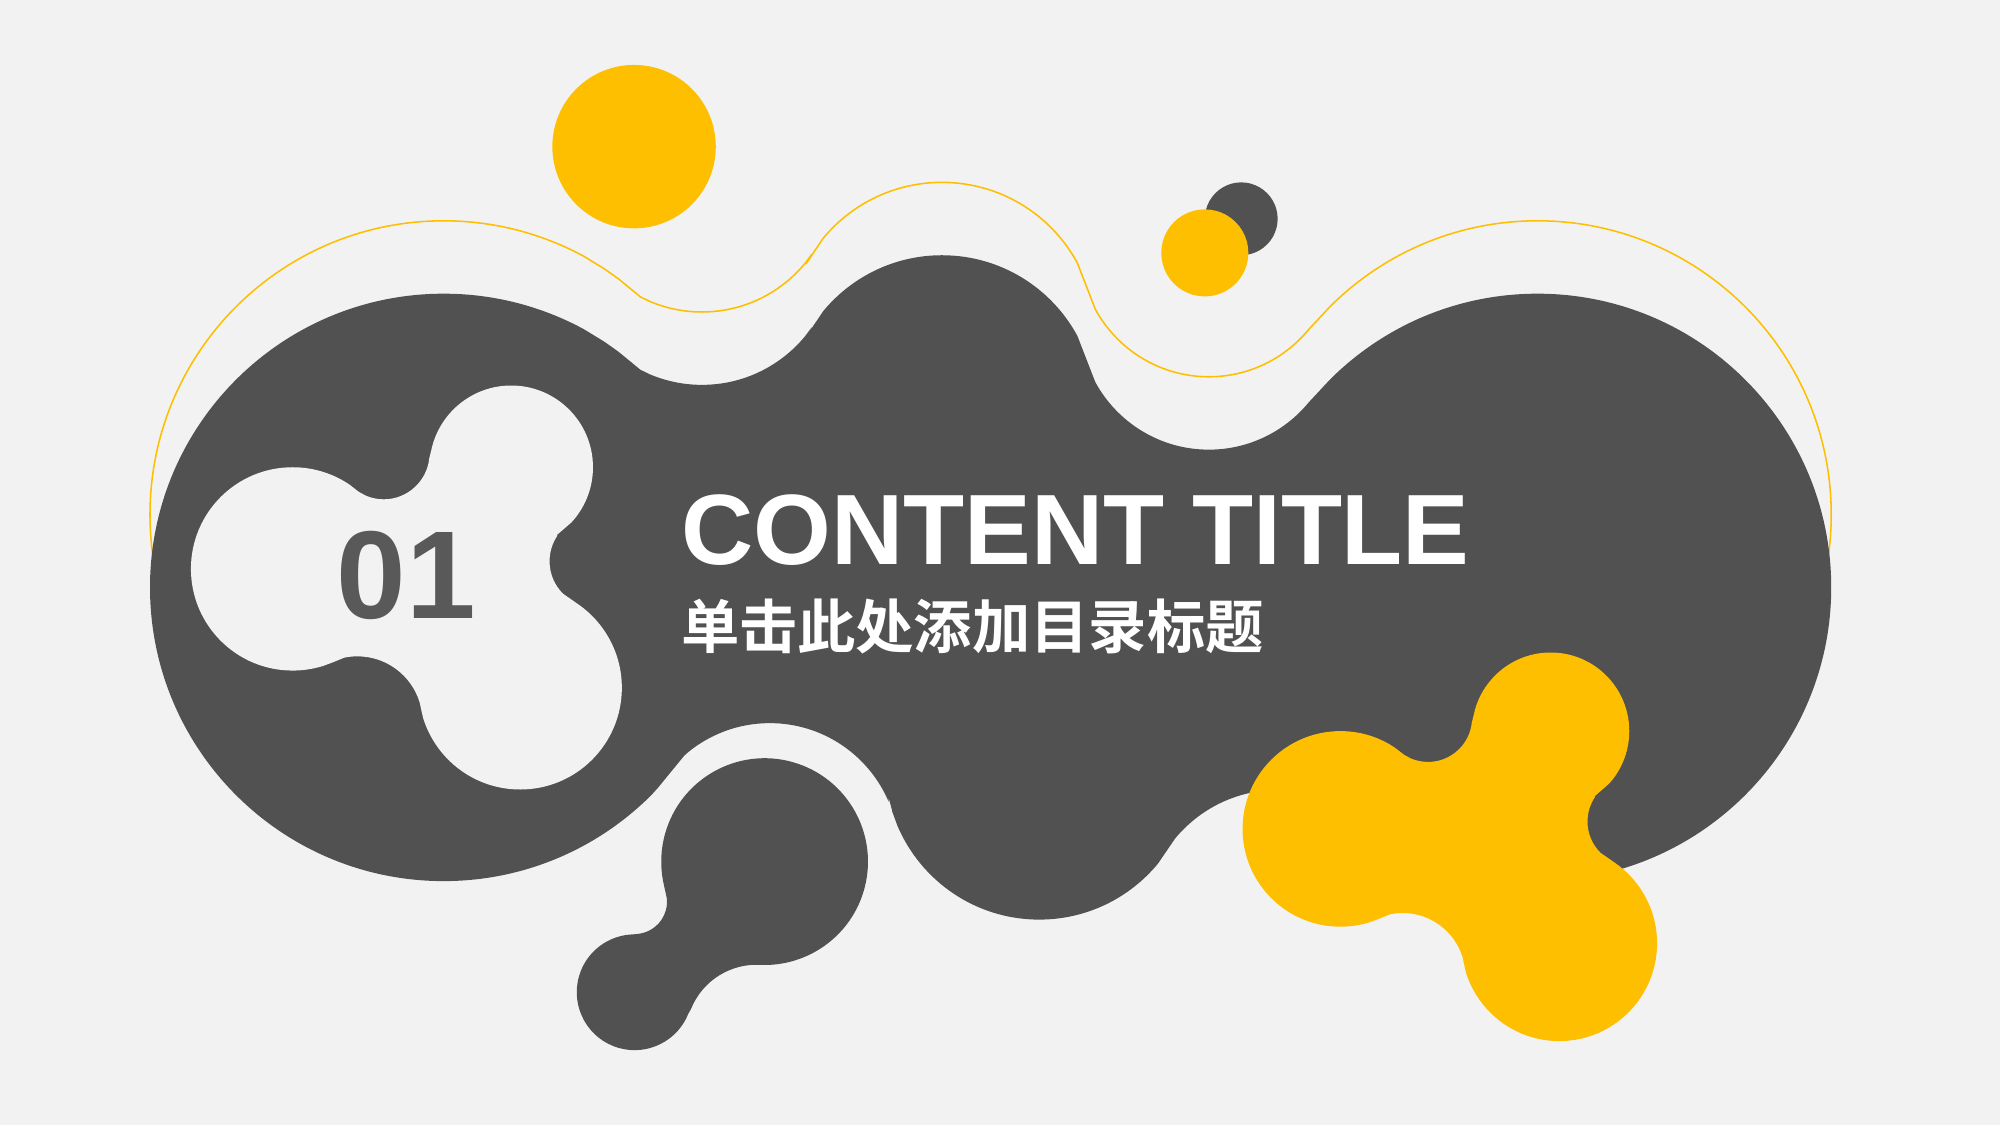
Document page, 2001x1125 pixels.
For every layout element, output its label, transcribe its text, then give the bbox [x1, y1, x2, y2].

text_box [551, 63, 717, 230]
text_box [148, 254, 1833, 921]
text_box 01 [321, 485, 491, 651]
text_box [1241, 651, 1659, 1043]
text_box 单击此处添加目录标题 [666, 582, 1279, 668]
text_box CONTENT TITLE [667, 457, 1486, 593]
text_box [1160, 208, 1250, 298]
text_box [189, 384, 623, 791]
text_box [148, 181, 1833, 550]
text_box [575, 757, 869, 1052]
text_box [1205, 181, 1279, 256]
